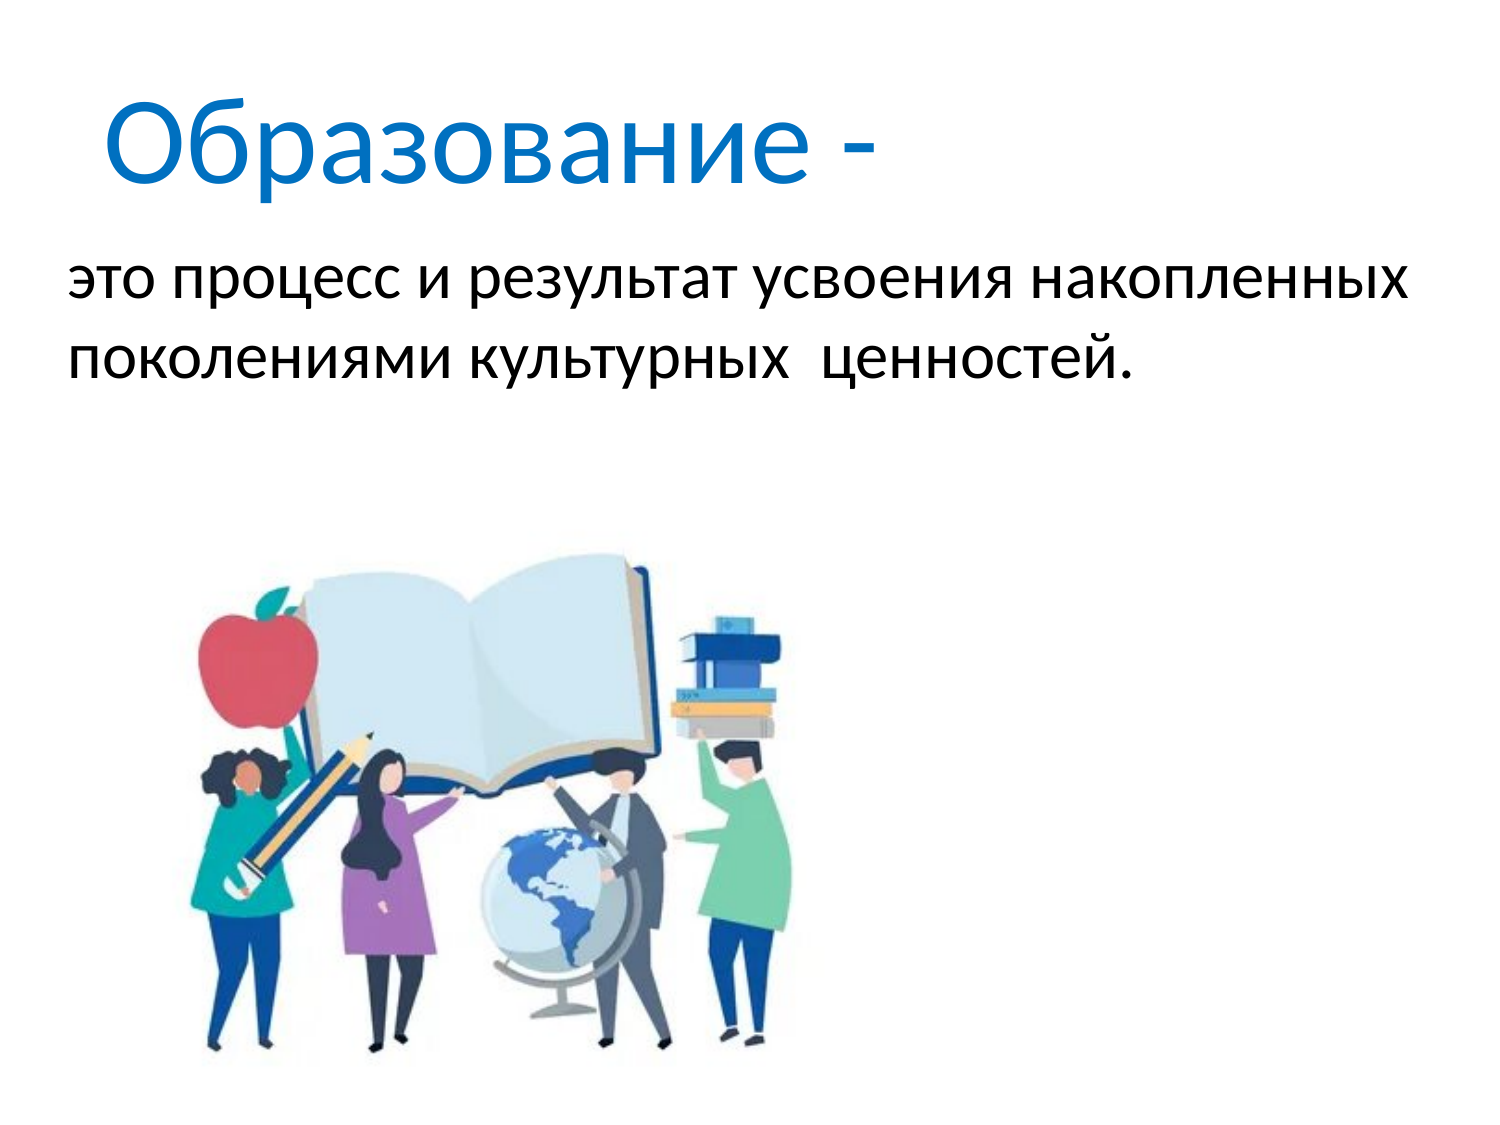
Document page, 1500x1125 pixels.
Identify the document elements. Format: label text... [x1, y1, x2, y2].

text_box Образование - [88, 51, 1187, 217]
picture [84, 503, 899, 1096]
text_box это процесс и результат усвоения накопленных поколениями культурных ценностей. [53, 224, 1500, 399]
